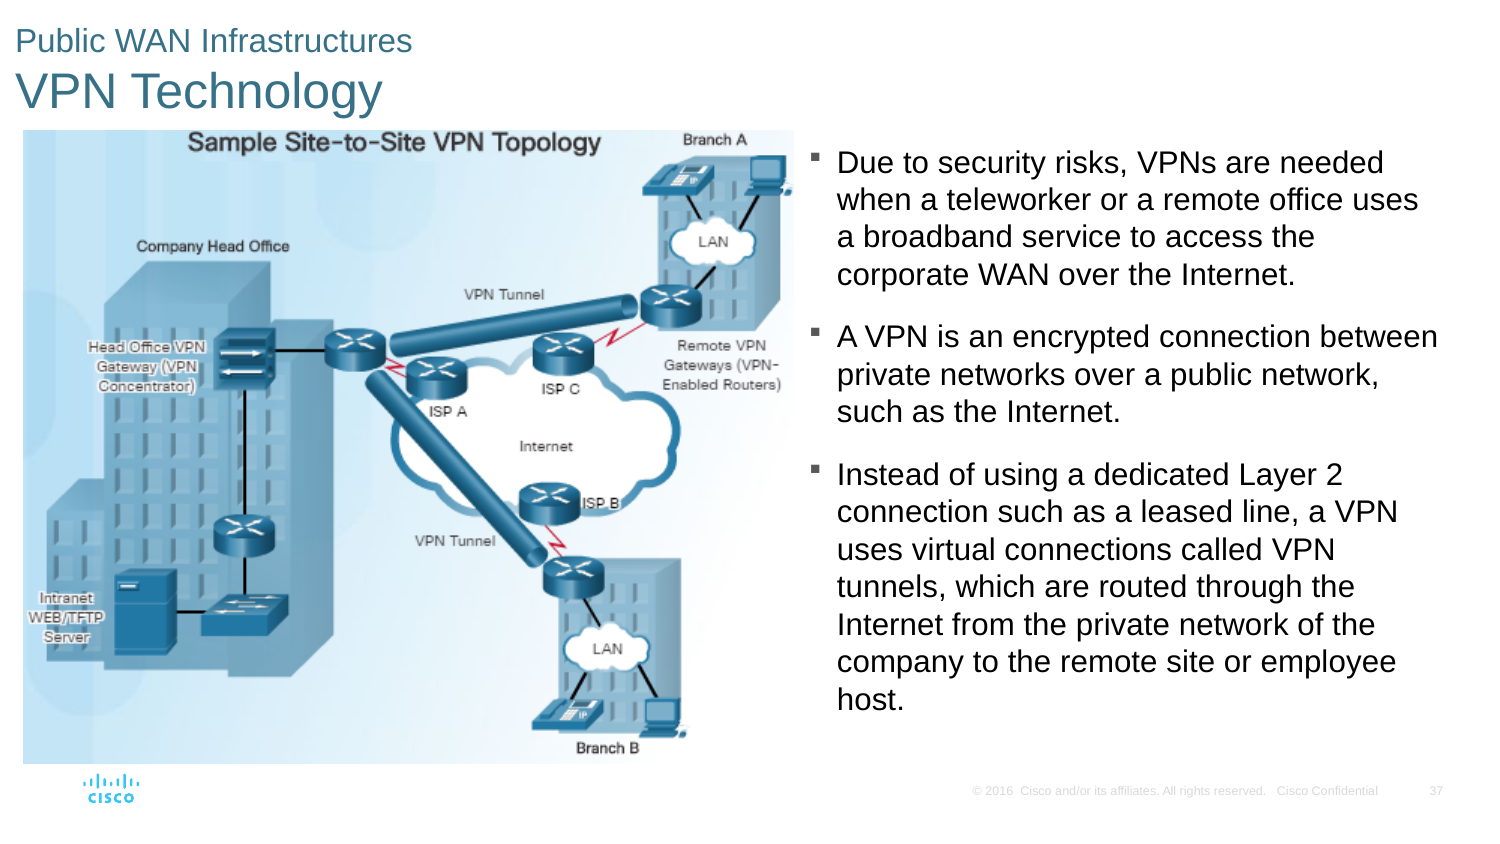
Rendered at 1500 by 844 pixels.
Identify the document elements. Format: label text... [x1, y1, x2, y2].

list Due to security risks, VPNs are needed when a teleworker or a remote office uses a broadband service to access the corporate WAN over the Internet. A VPN is an encrypted connection between private networks over a public network, such as the Internet. Instead of using a dedicated Layer 2 connection such as a leased line, a VPN uses virtual connections called VPN tunnels, which are routed through the Internet from the private network of the company to the remote site or employee host. [793, 134, 1473, 799]
picture [23, 130, 795, 764]
title Public WAN Infrastructures VPN Technology [0, 6, 794, 131]
